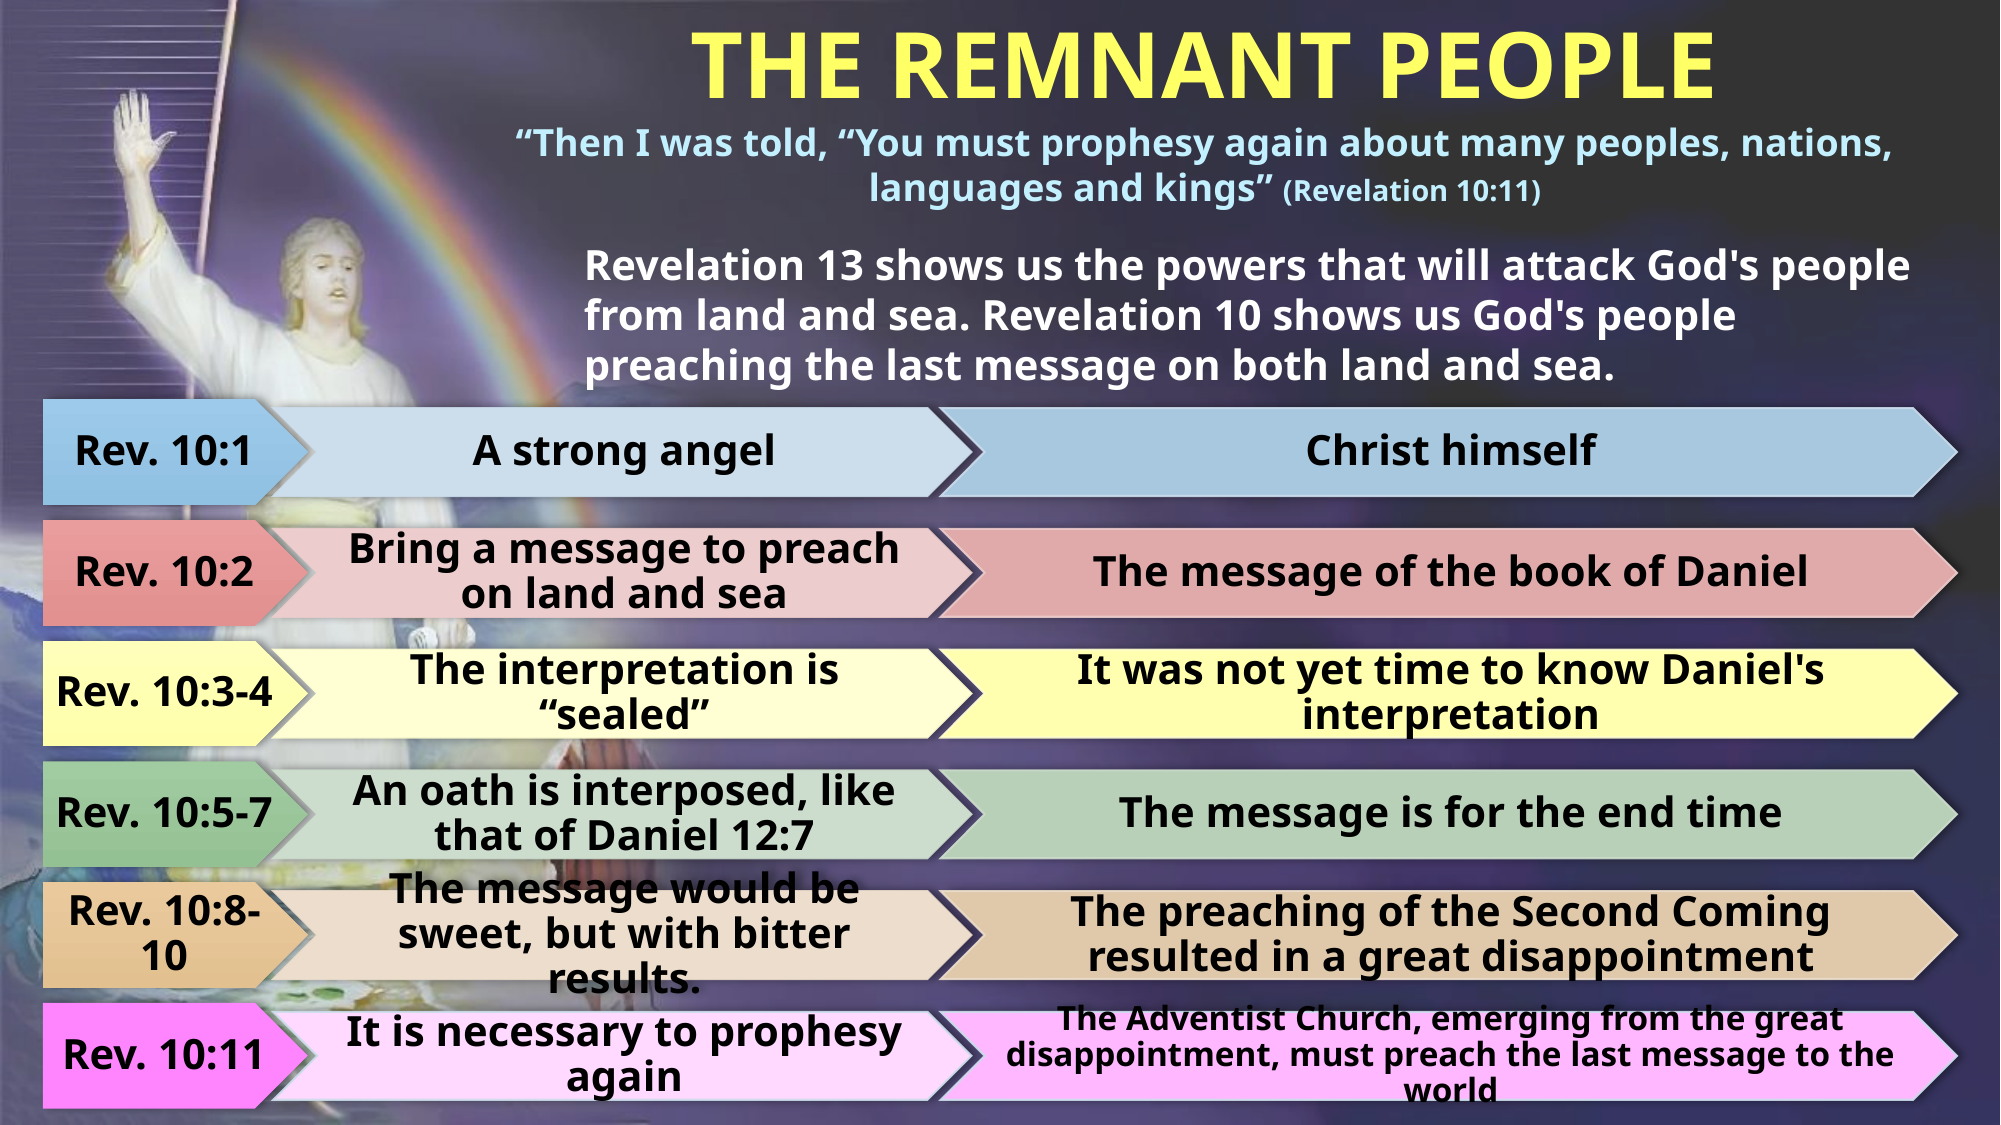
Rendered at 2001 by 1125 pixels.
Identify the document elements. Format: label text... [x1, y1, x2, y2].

text_box “Then I was told, “You must prophesy again about many peoples, nations, languages and kings” (Revelation 10:11) [479, 111, 1931, 217]
text_box THE REMNANT PEOPLE [410, 0, 2000, 125]
text_box Revelation 13 shows us the powers that will attack God's people from land and sea. Revelation 10 shows us God's people preaching the last message on both land and sea. [568, 231, 1930, 397]
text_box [36, 397, 1964, 1110]
